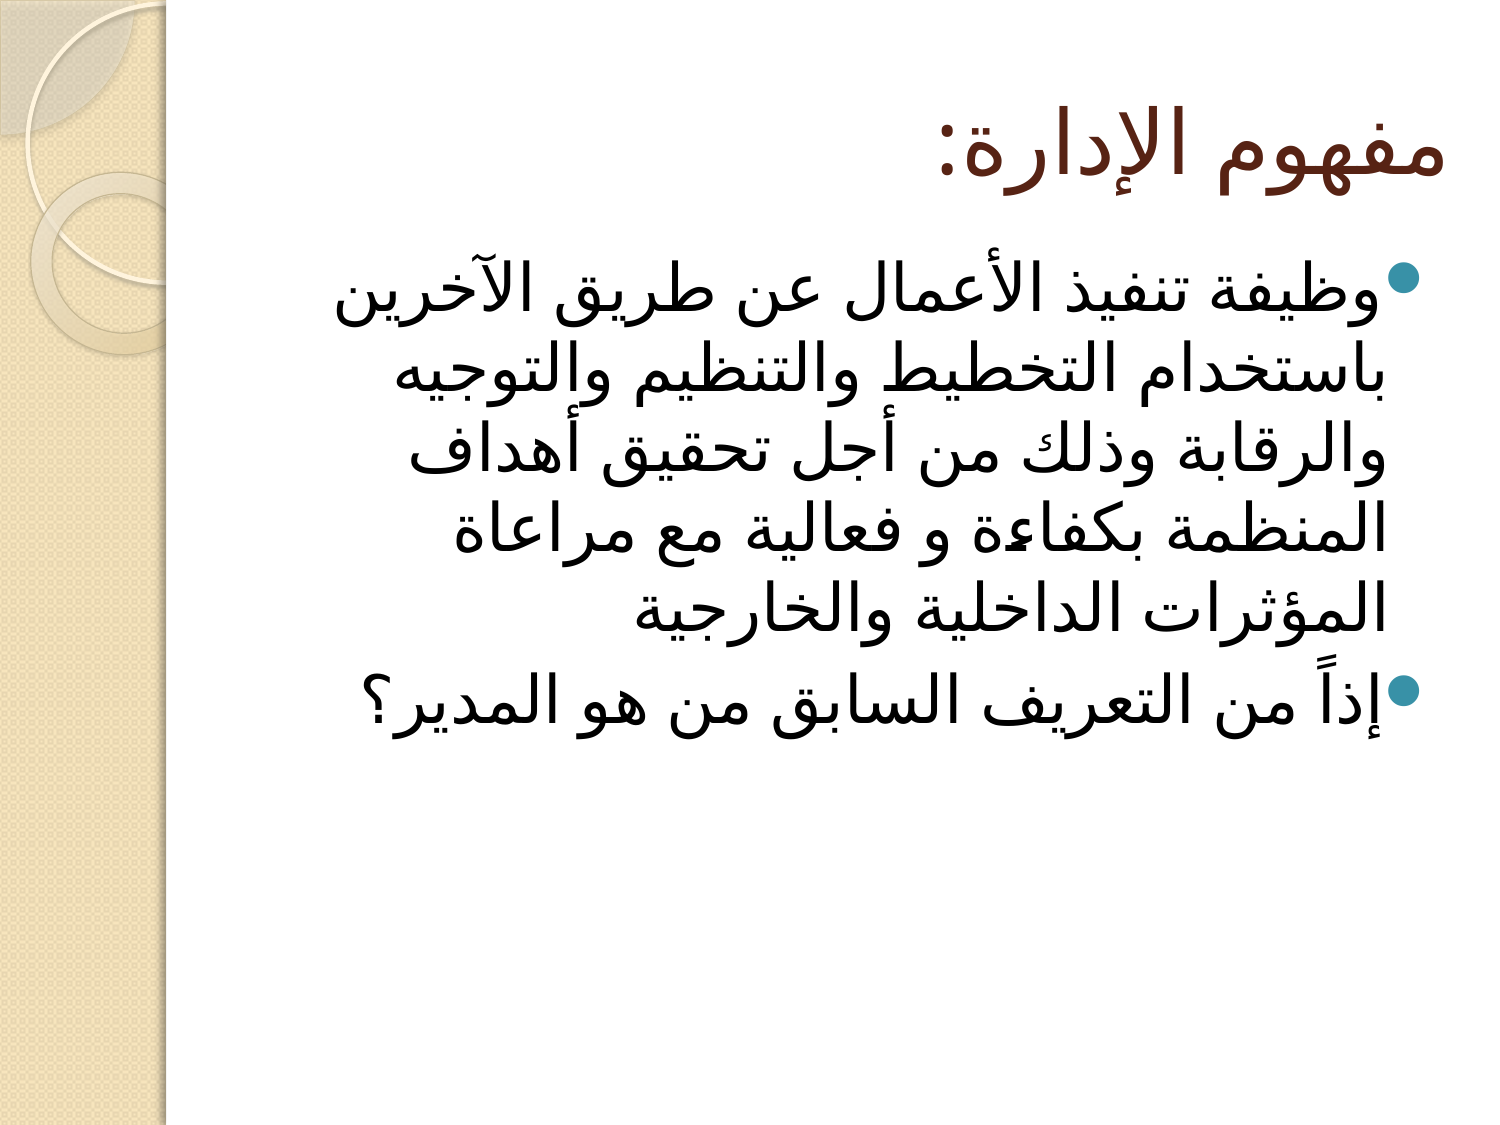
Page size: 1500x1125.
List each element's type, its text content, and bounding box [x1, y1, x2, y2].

title مفهوم الإدارة: [235, 45, 1466, 233]
list وظيفة تنفيذ الأعمال عن طريق الآخرين باستخدام التخطيط والتنظيم والتوجيه والرقابة وذلك من أجل تحقيق أهداف المنظمة بكفاءة و فعالية مع مراعاة المؤثرات الداخلية والخارجية إذاً من التعريف السابق من هو المدير؟ [235, 237, 1466, 1025]
